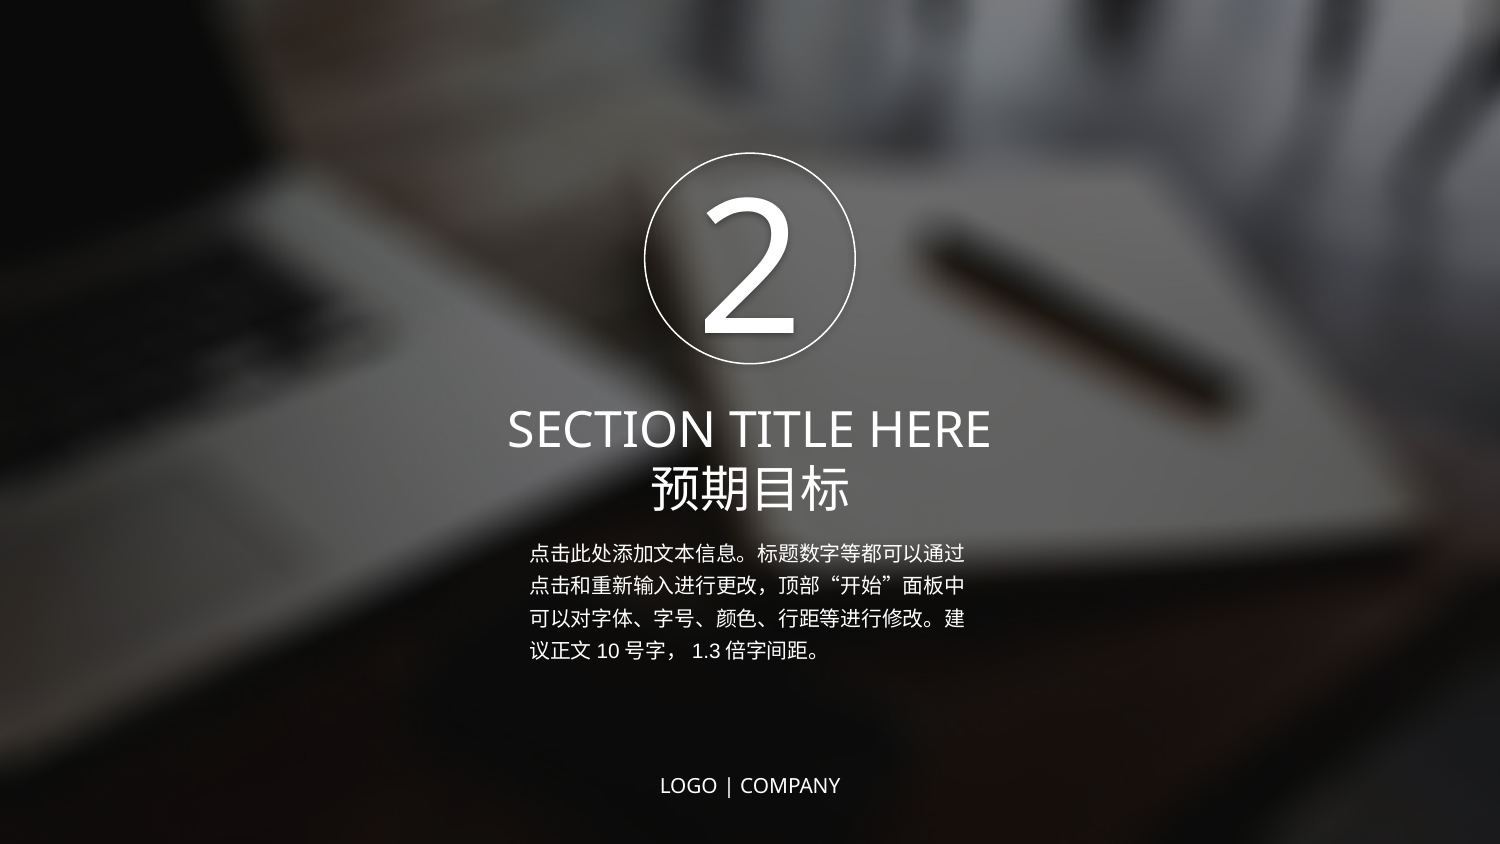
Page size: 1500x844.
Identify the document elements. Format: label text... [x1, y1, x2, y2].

text_box 2 [643, 152, 857, 365]
text_box 点击此处添加文本信息。标题数字等都可以通过点击和重新输入进行更改，顶部“开始”面板中可以对字体、字号、颜色、行距等进行修改。建议正文10号字，1.3倍字间距。 [514, 525, 986, 671]
picture [0, 0, 1500, 844]
text_box SECTION TITLE HERE 预期目标 [492, 389, 1008, 525]
text_box LOGO | COMPANY [644, 765, 856, 806]
